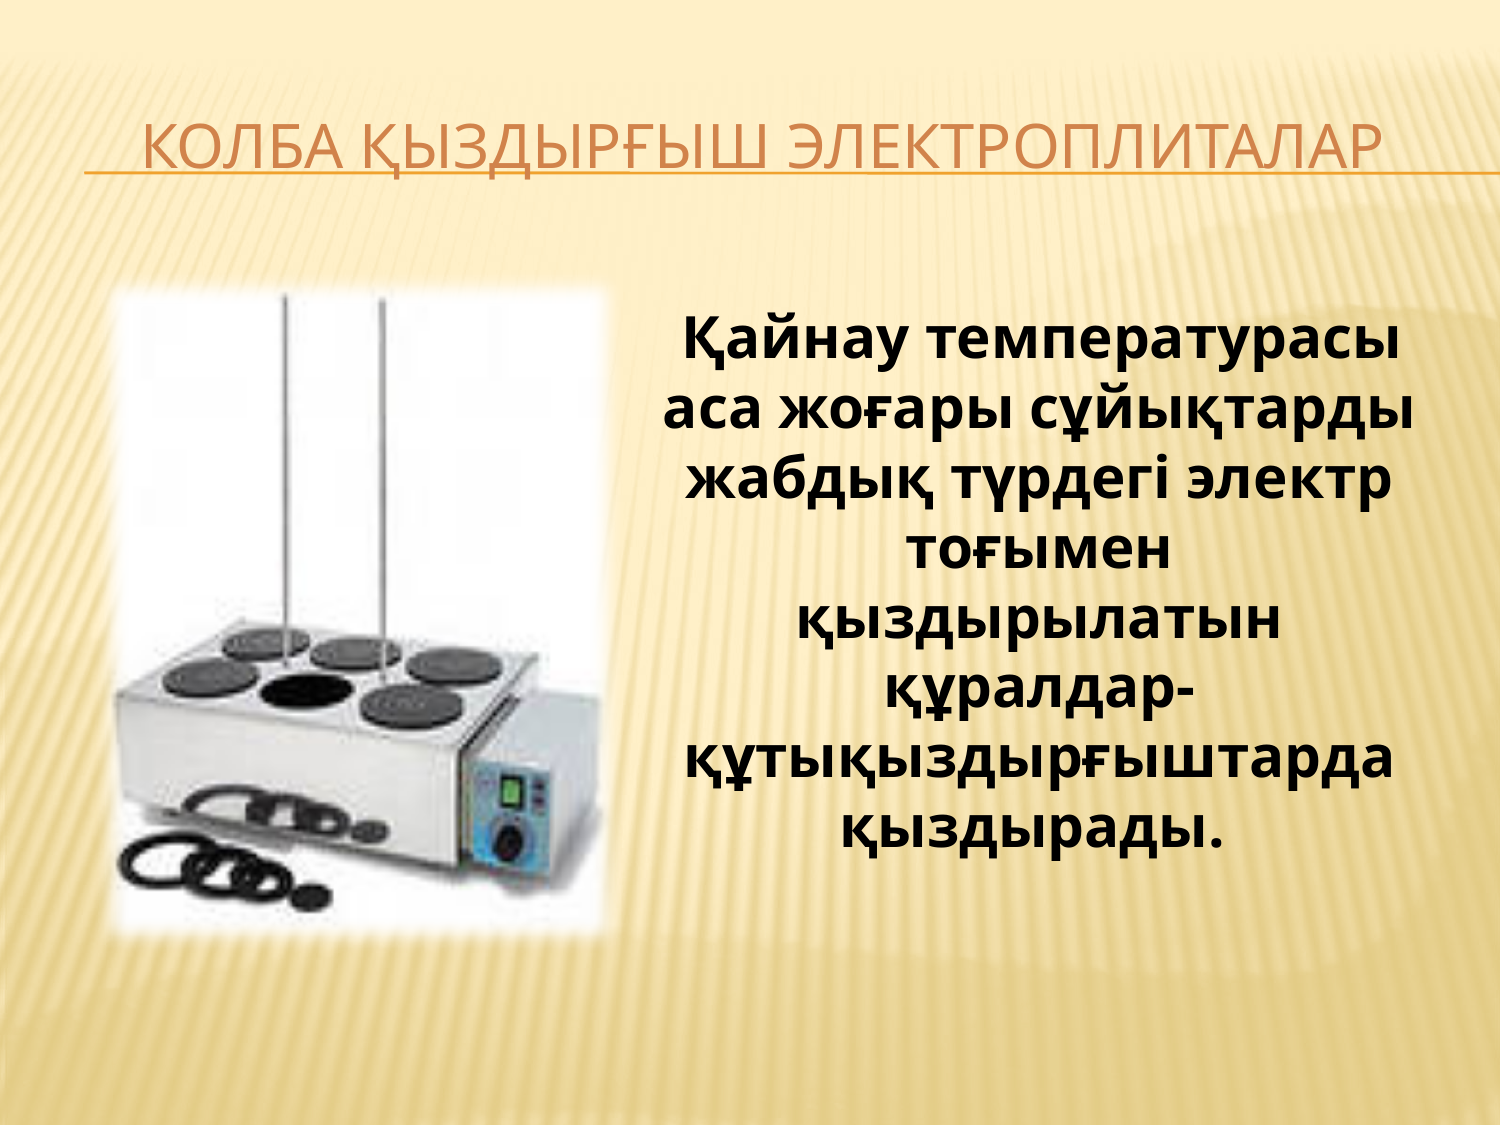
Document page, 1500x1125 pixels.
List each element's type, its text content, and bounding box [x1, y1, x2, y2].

list Қайнау температурасы аса жоғары сұйықтарды жабдық түрдегі электр тоғымен қыздырылатын құралдар-құтықыздырғыштарда қыздырады. [585, 292, 1437, 1036]
title Колба қыздырғыш электроплиталар [50, 75, 1475, 213]
picture [93, 269, 626, 954]
